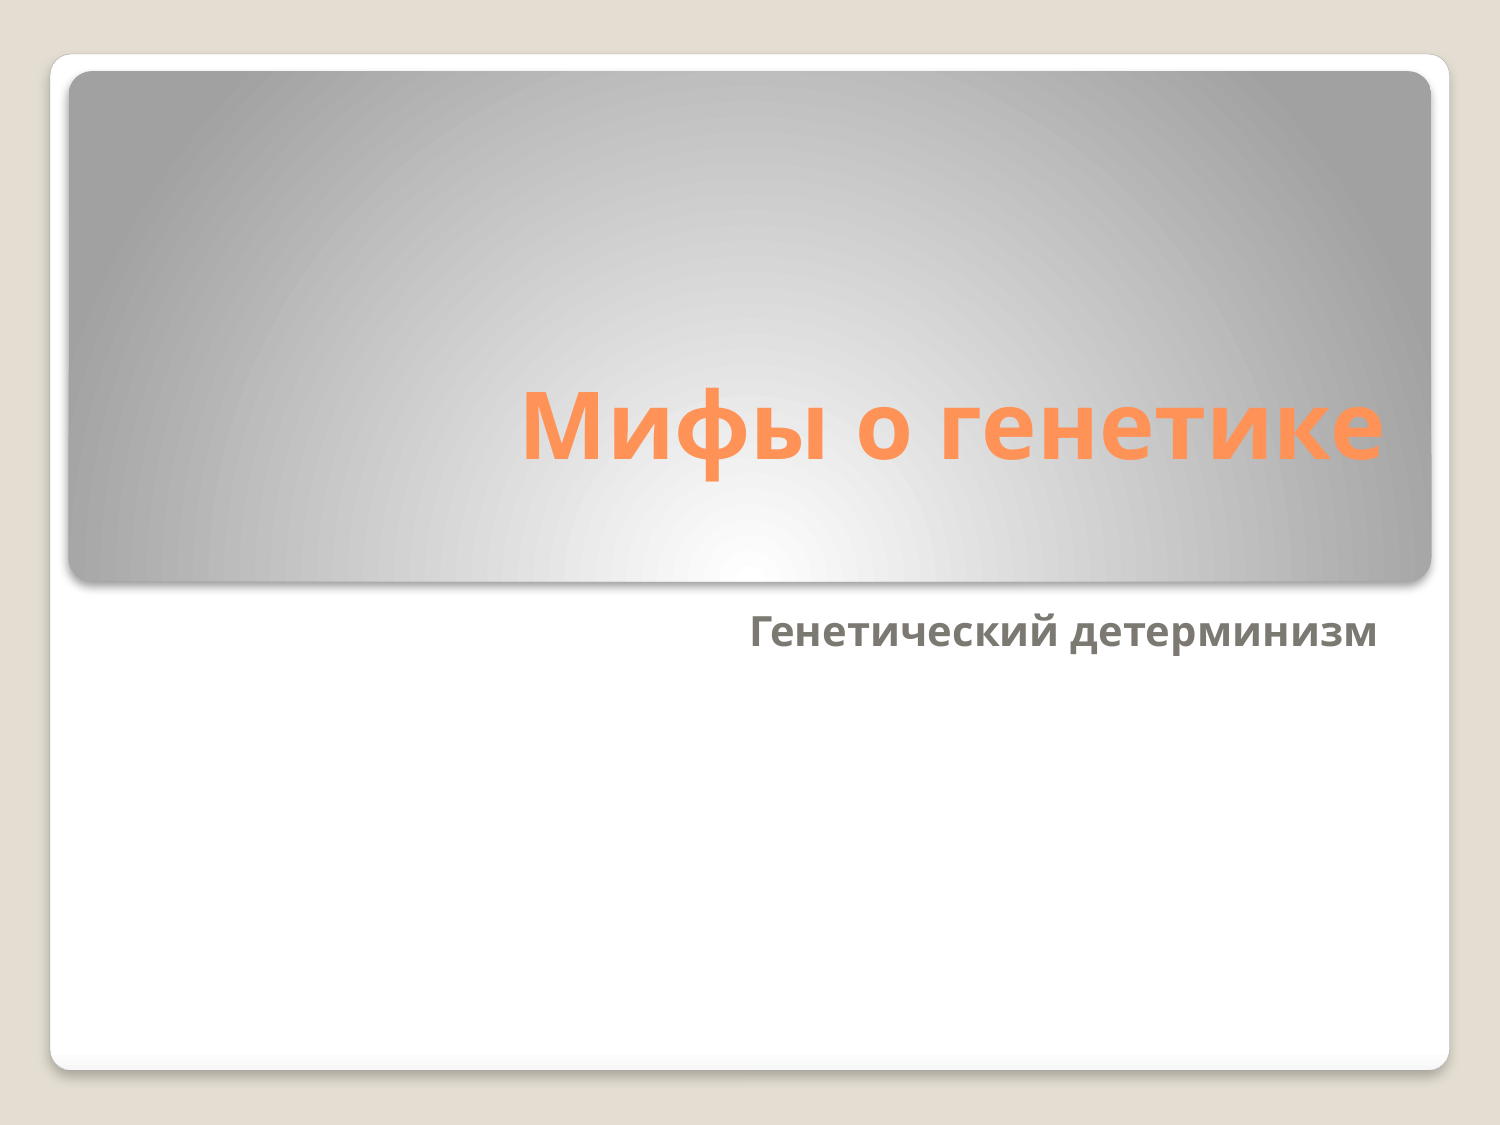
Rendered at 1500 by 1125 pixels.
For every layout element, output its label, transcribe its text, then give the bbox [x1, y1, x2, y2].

title Мифы о генетике [118, 298, 1394, 599]
subtitle Генетический детерминизм [118, 604, 1394, 755]
